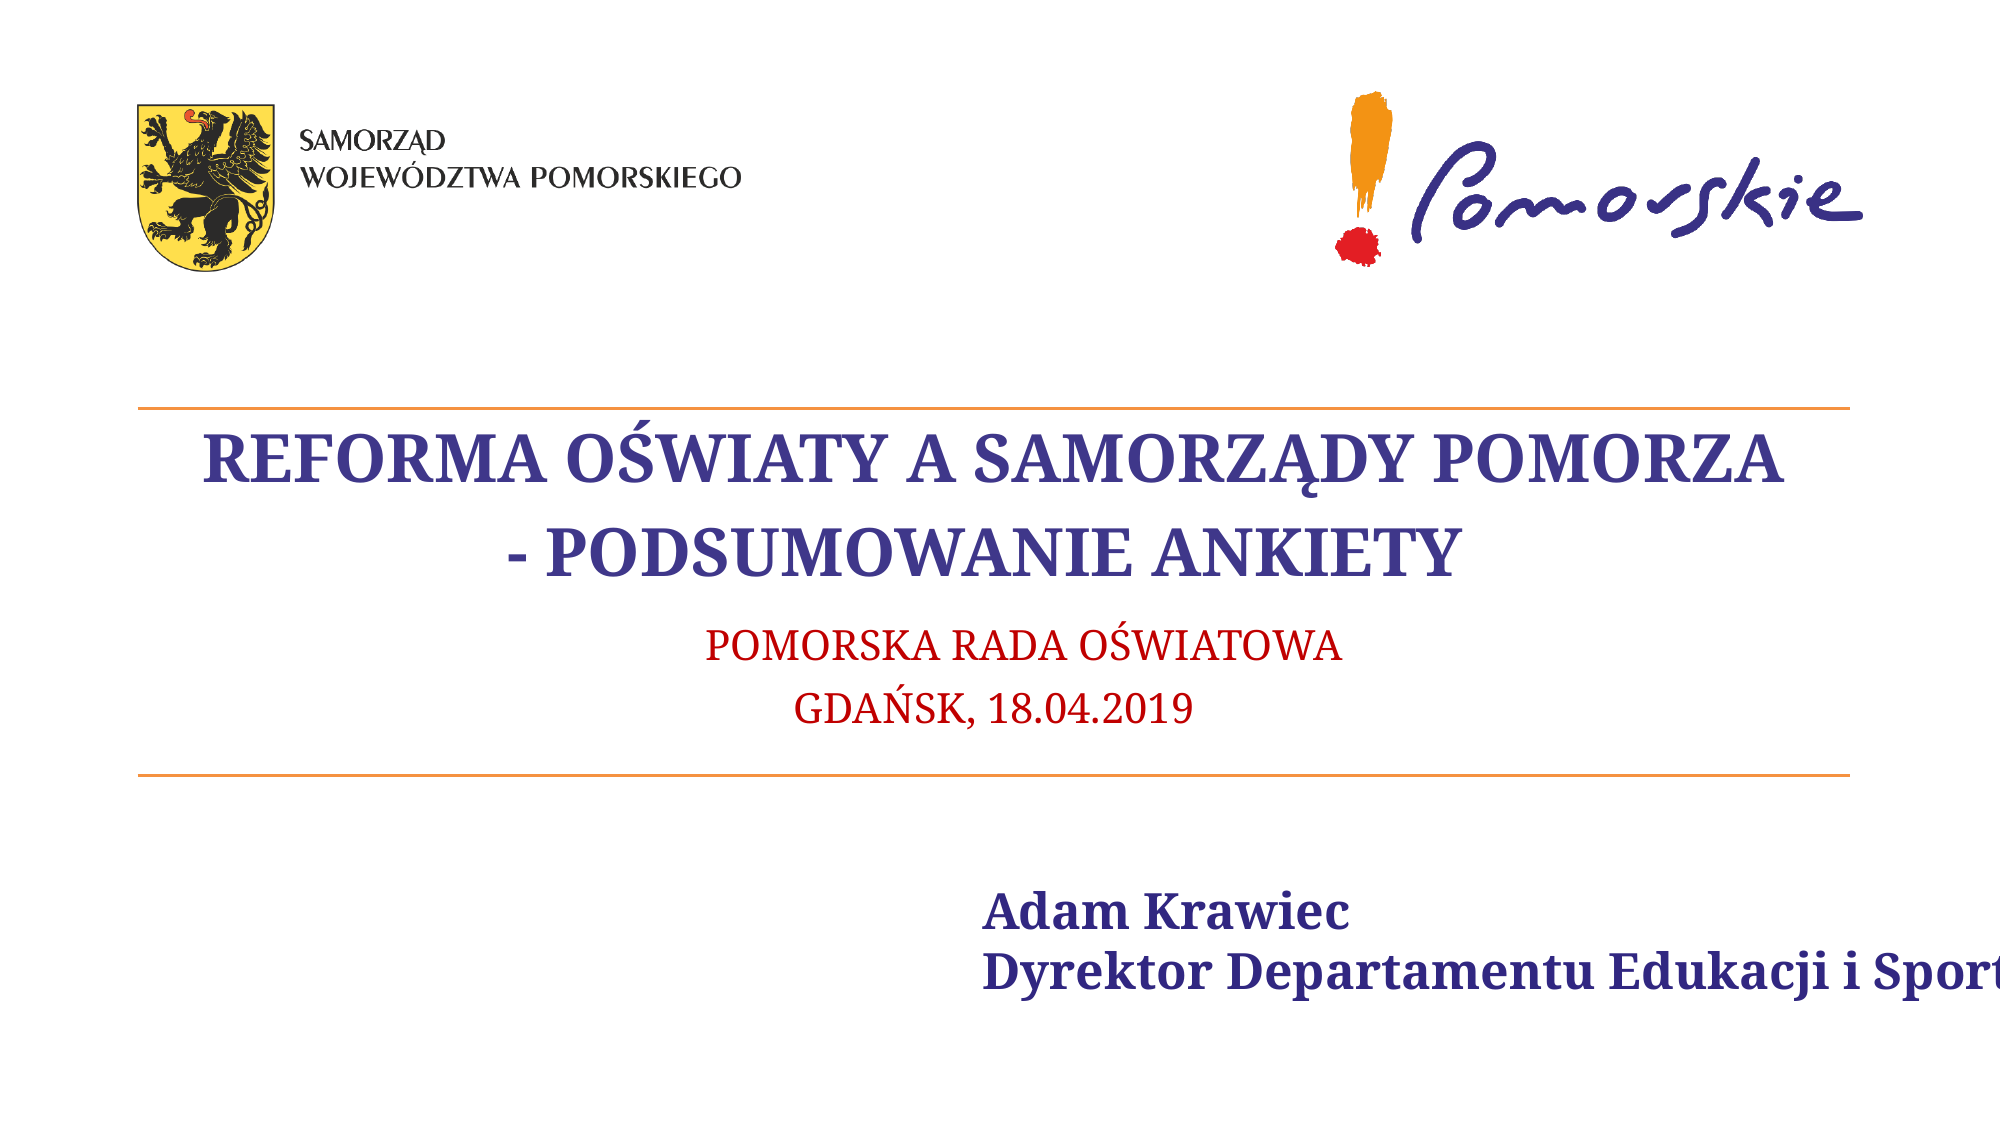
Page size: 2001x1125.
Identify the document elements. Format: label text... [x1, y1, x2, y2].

picture [1335, 90, 1863, 267]
list REFORMA OŚWIATY A SAMORZĄDY POMORZA - PODSUMOWANIE ANKIETY [102, 408, 1886, 587]
picture [137, 104, 741, 272]
list POMORSKA RADA OŚWIATOWA GDAŃSK, 18.04.2019 [249, 586, 1739, 692]
text_box Adam Krawiec Dyrektor Departamentu Edukacji i Sportu [967, 872, 2000, 1008]
